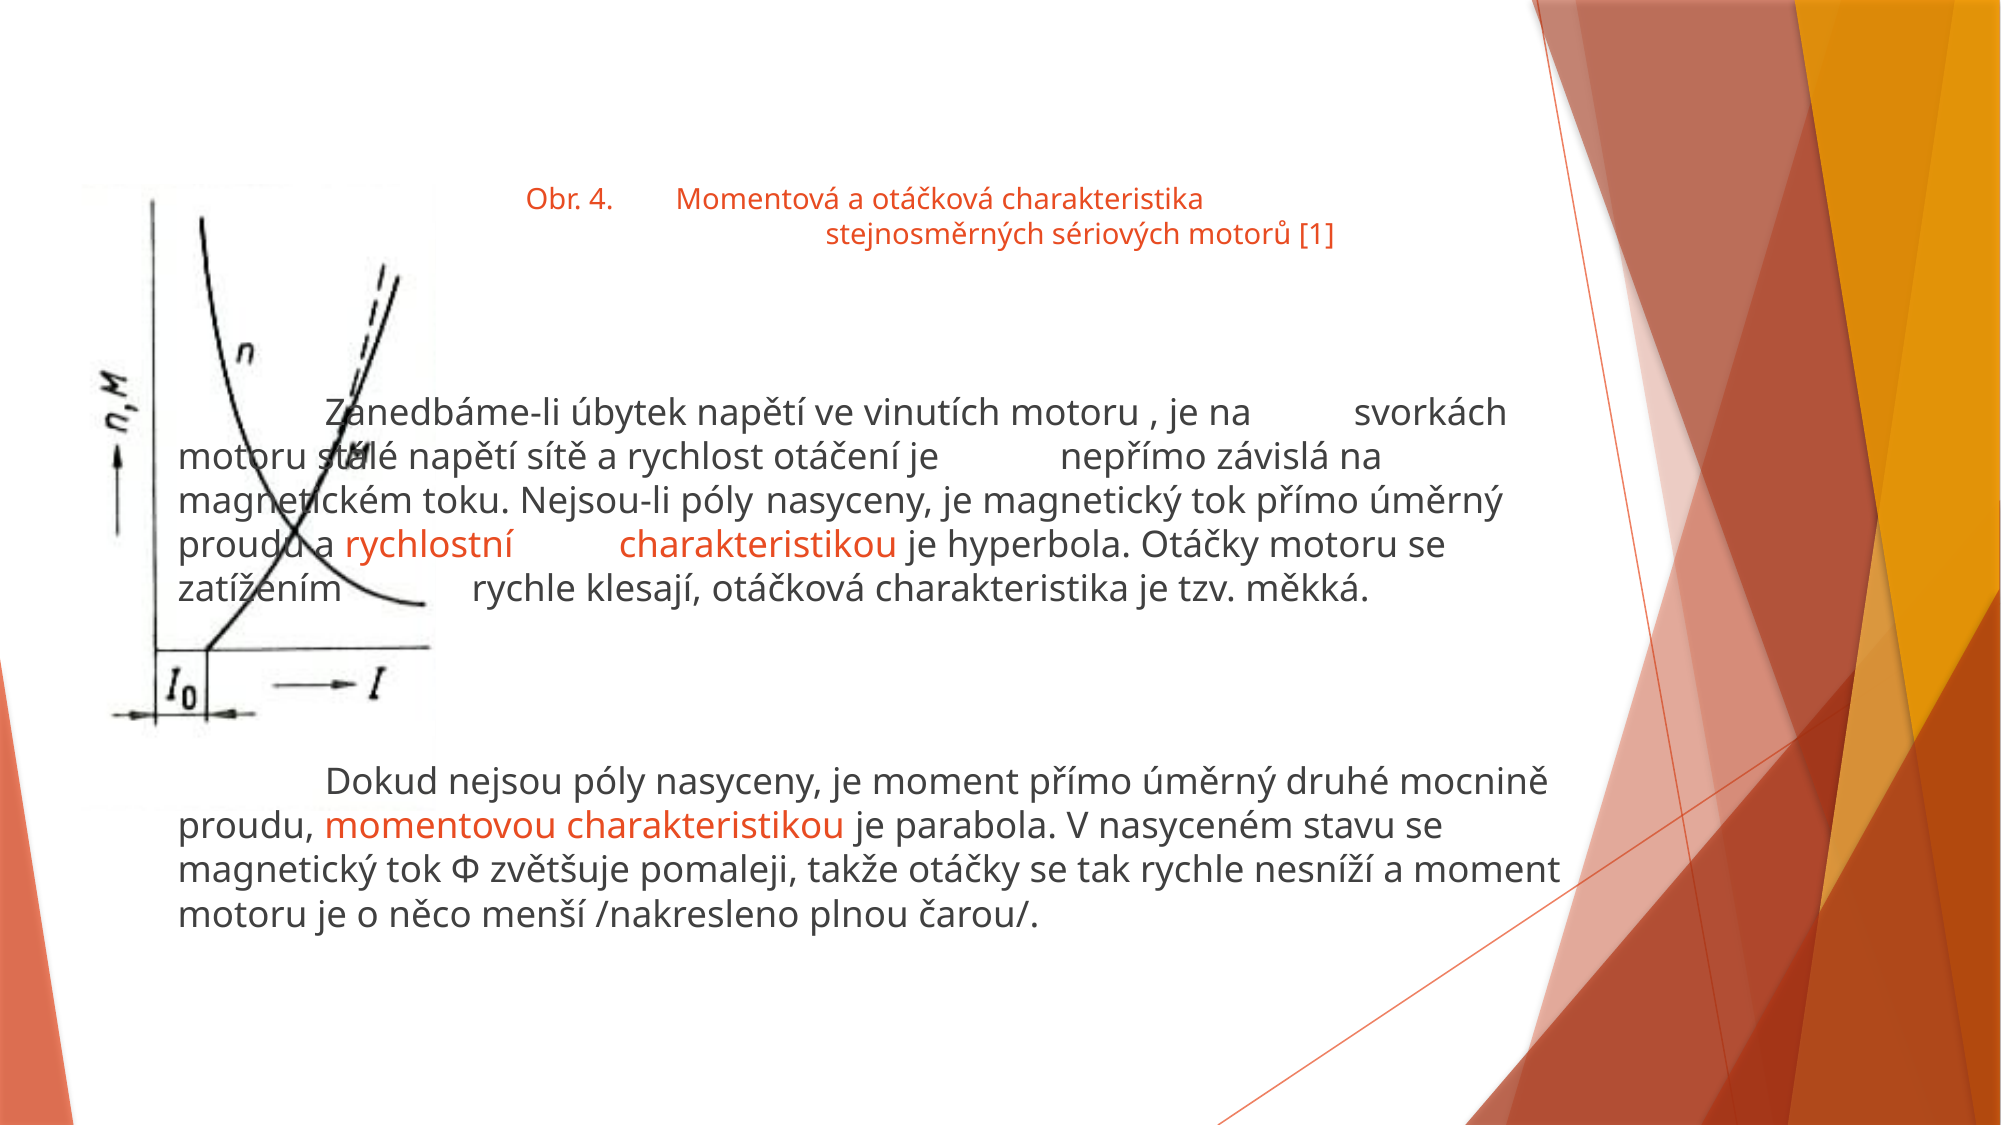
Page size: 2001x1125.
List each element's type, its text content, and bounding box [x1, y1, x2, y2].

picture [81, 183, 437, 811]
title Obr. 4. Momentová a otáčková charakteristika stejnosměrných sériových motorů [1] [510, 172, 1466, 296]
list Zanedbáme-li úbytek napětí ve vinutích motoru , je na svorkách motoru stálé napětí sítě a rychlost otáčení je nepřímo závislá na magnetickém toku. Nejsou-li póly nasyceny, je magnetický tok přímo úměrný proudu a rychlostní charakteristikou je hyperbola. Otáčky motoru se zatížením rychle klesají, otáčková charakteristika je tzv. měkká. Dokud nejsou póly nasyceny, je moment přímo úměrný druhé mocnině proudu, momentovou charakteristikou je parabola. V nasyceném stavu se magnetický tok Φ zvětšuje pomaleji, takže otáčky se tak rychle nesníží a moment motoru je o něco menší /nakresleno plnou čarou/. [162, 316, 1630, 1118]
